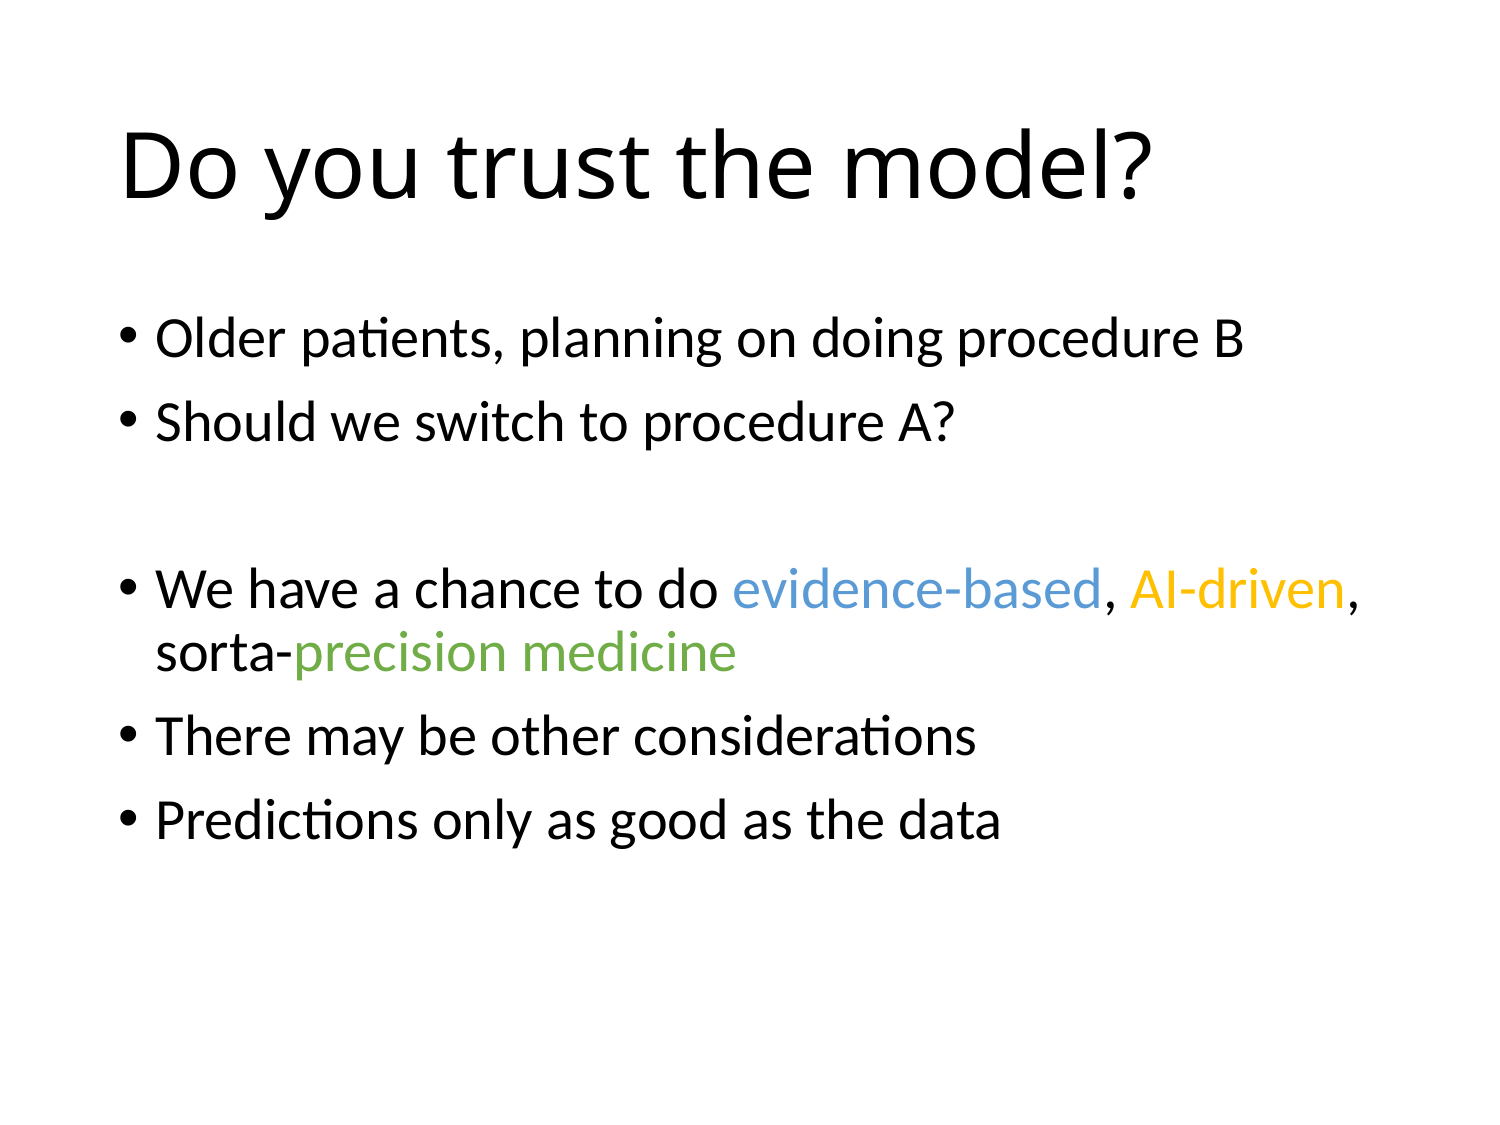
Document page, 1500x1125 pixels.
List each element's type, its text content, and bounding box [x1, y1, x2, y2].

title Do you trust the model? [103, 59, 1397, 278]
list Older patients, planning on doing procedure B Should we switch to procedure A? We have a chance to do evidence-based, AI-driven, sorta-precision medicine There may be other considerations Predictions only as good as the data [103, 299, 1397, 1010]
